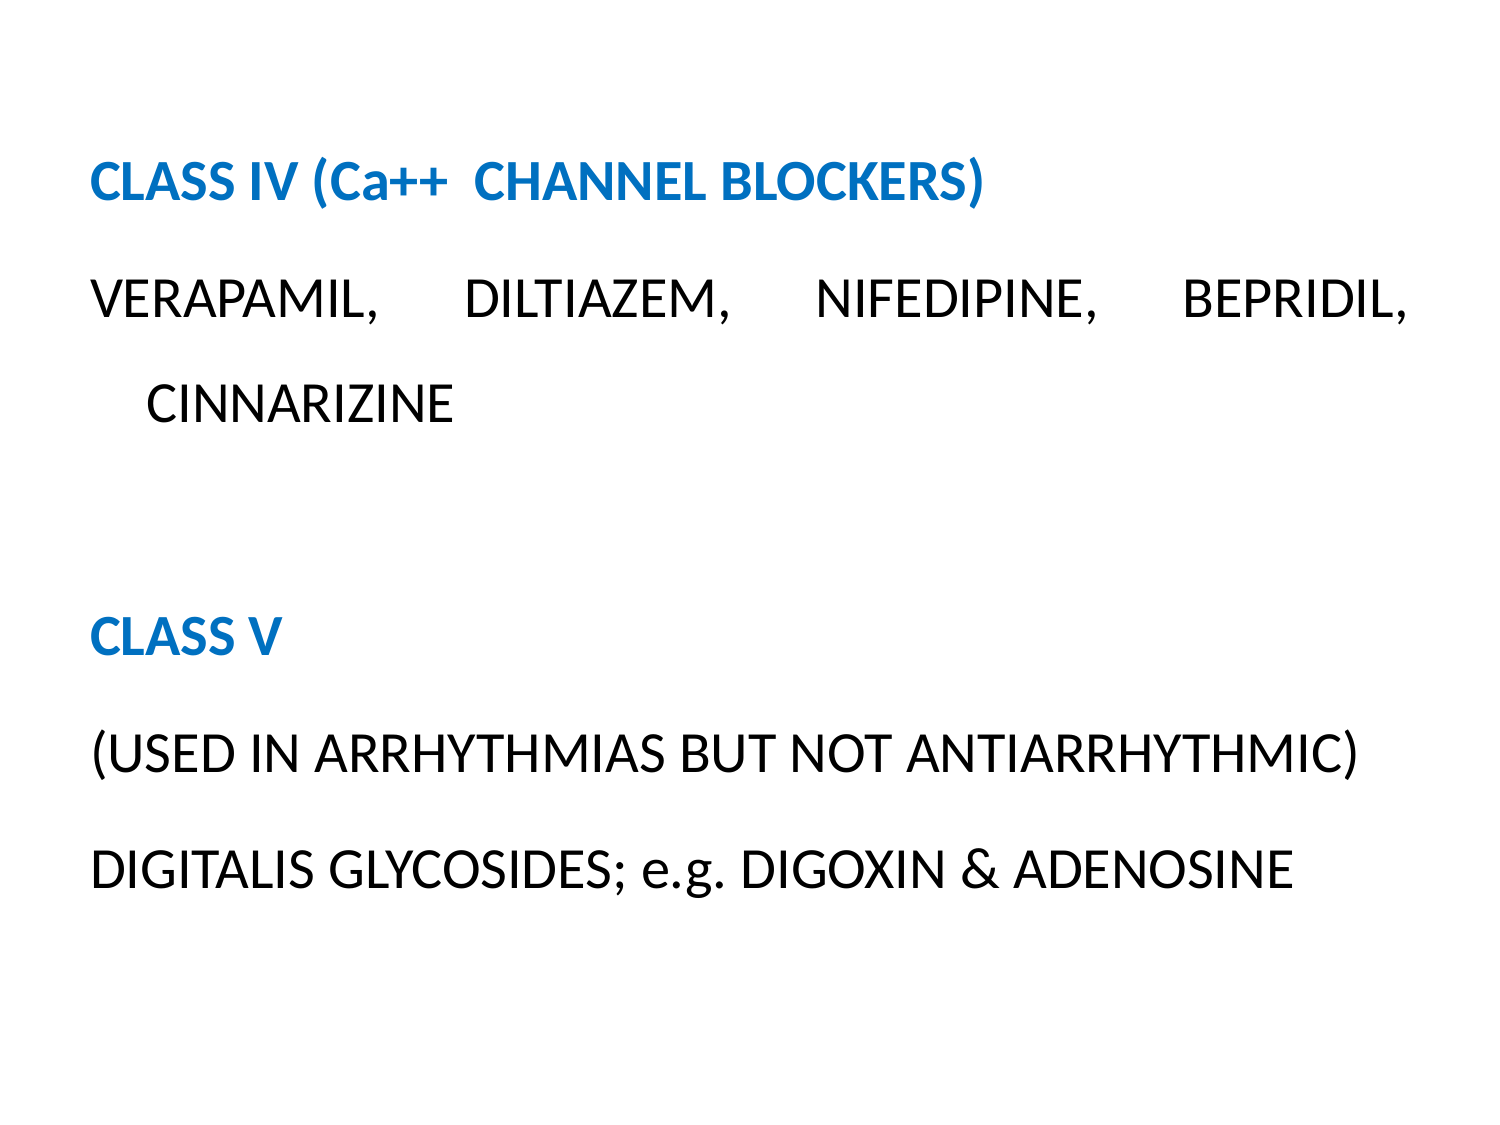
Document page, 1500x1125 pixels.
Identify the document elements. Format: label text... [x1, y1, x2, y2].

list CLASS IV (Ca++ CHANNEL BLOCKERS) VERAPAMIL, DILTIAZEM, NIFEDIPINE, BEPRIDIL, CINNARIZINE CLASS V (USED IN ARRHYTHMIAS BUT NOT ANTIARRHYTHMIC) DIGITALIS GLYCOSIDES; e.g. DIGOXIN & ADENOSINE [75, 99, 1425, 938]
